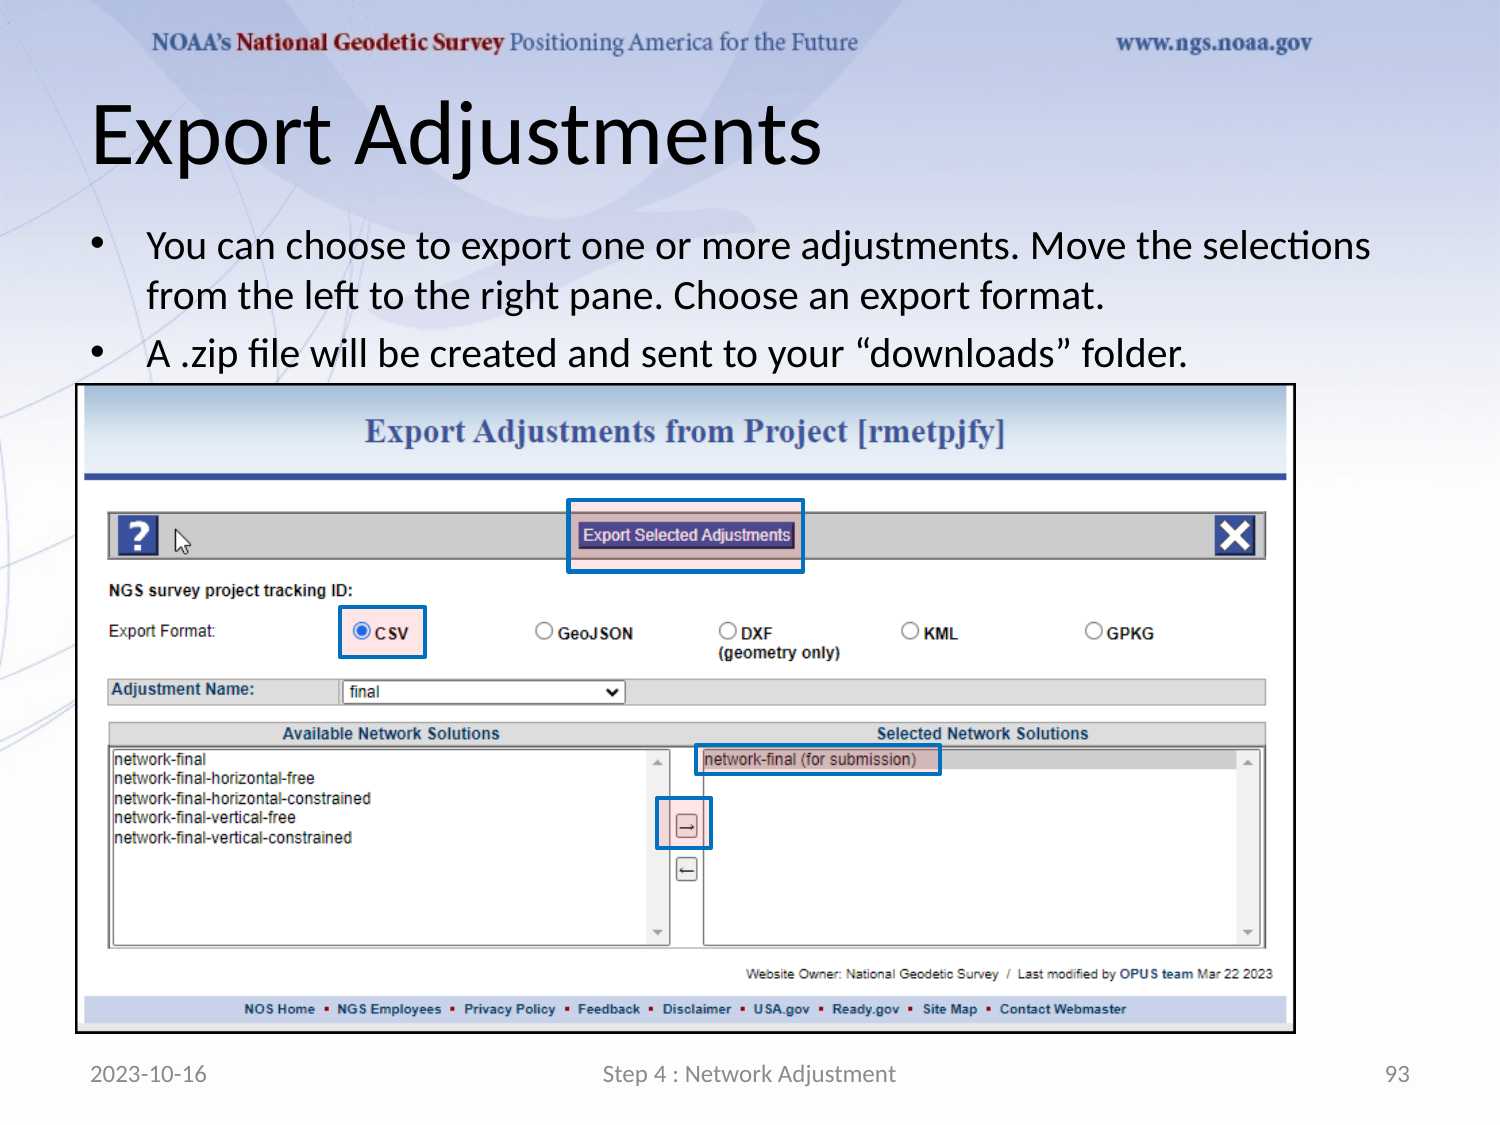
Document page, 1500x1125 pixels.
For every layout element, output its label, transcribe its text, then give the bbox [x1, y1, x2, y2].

slide_number 93 [1074, 1042, 1425, 1103]
picture [0, 0, 1500, 1125]
list You can choose to export one or more adjustments. Move the selections from the left to the right pane. Choose an export format. A .zip file will be created and sent to your “downloads” folder. [74, 209, 1426, 1021]
footer Step 4 : Network Adjustment [512, 1042, 988, 1103]
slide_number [75, 1042, 425, 1103]
title Export Adjustments [74, 74, 1426, 181]
